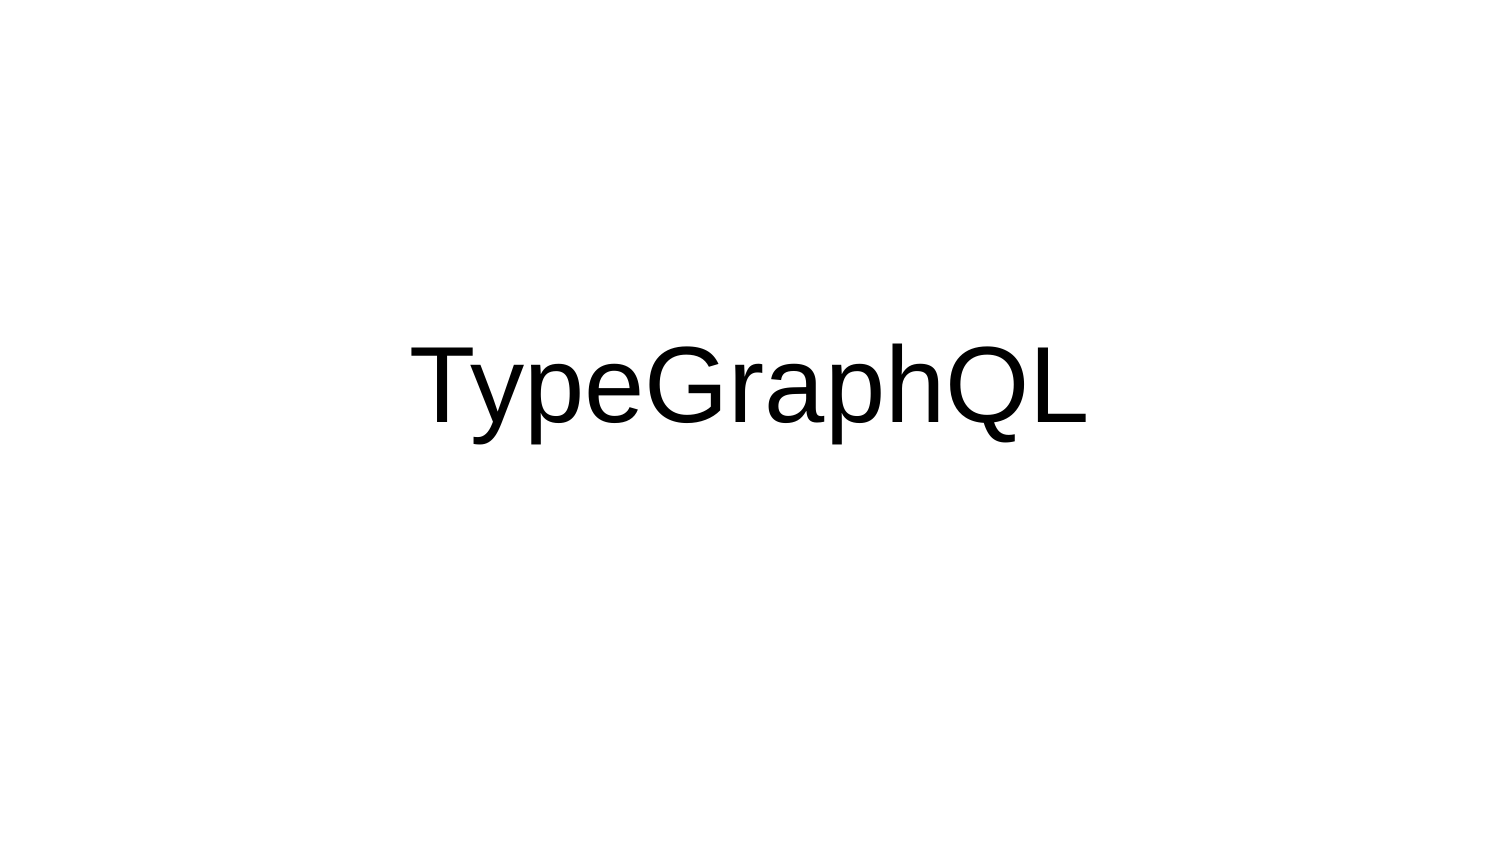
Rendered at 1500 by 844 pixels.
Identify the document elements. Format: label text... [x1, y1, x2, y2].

title TypeGraphQL [51, 122, 1449, 459]
